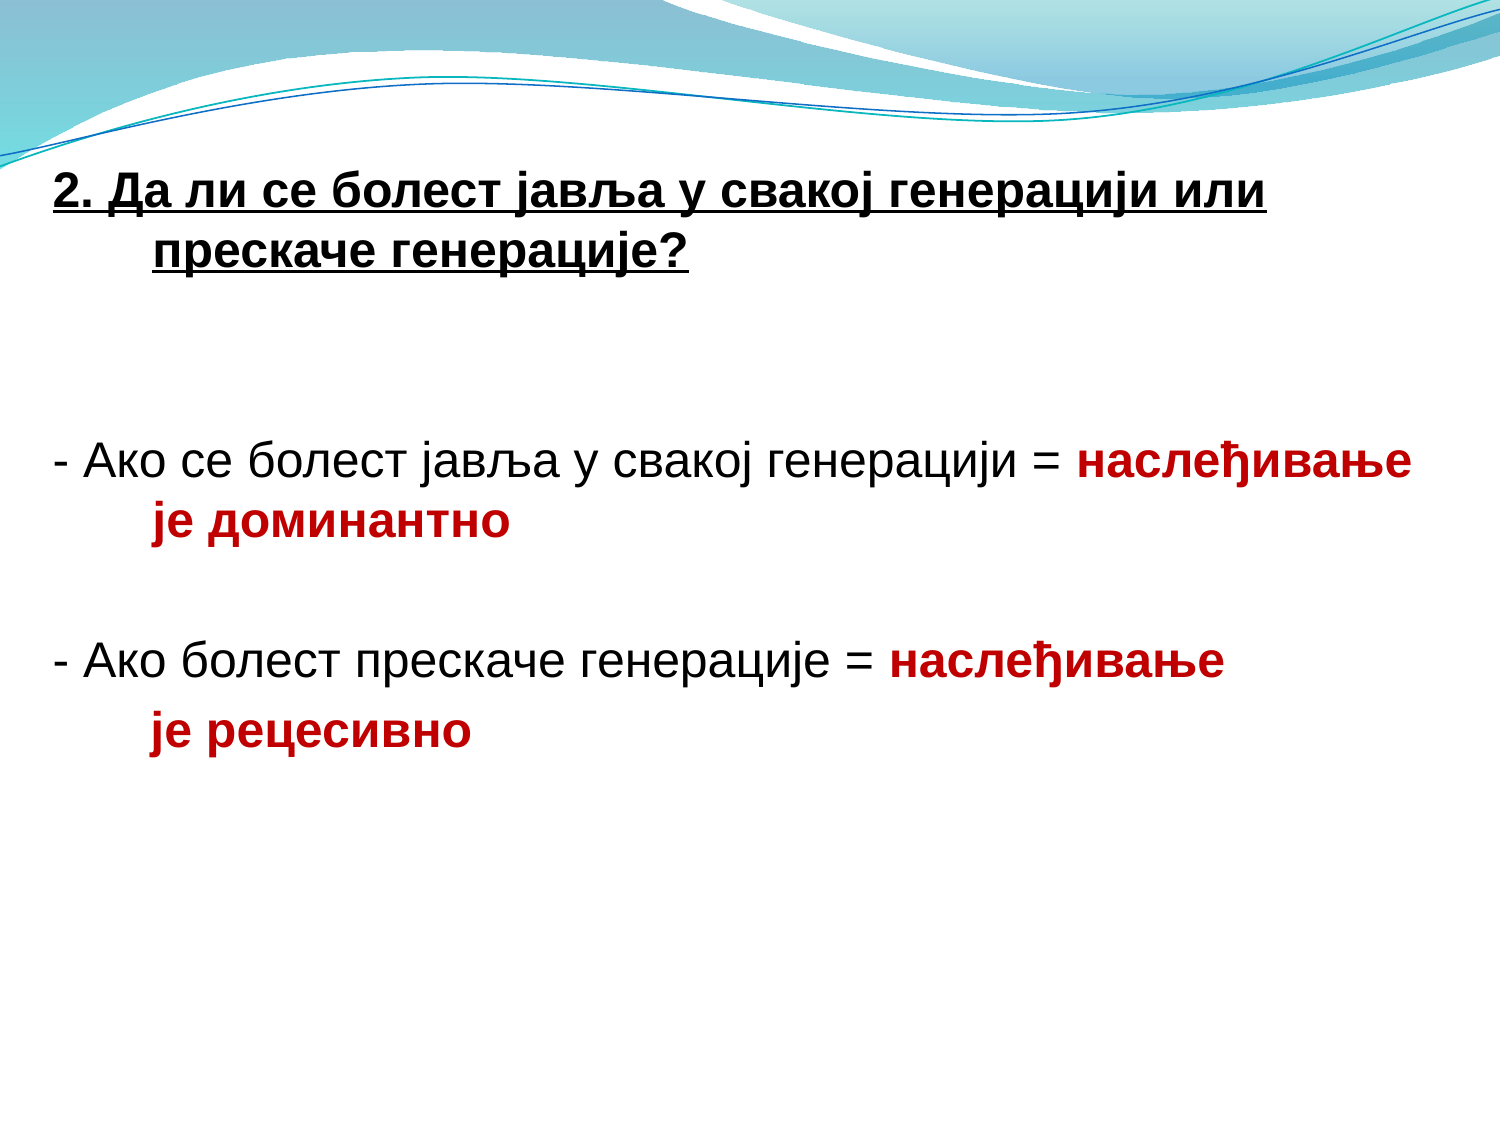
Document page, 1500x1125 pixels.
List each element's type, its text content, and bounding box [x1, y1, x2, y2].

list 2. Да ли се болест јавља у свакој генерацији или прескаче генерације? - Ако се болест јавља у свакој генерацији = наслеђивање је доминантно - Ако болест прескаче генерације = наслеђивање је рецесивно [37, 149, 1438, 1088]
